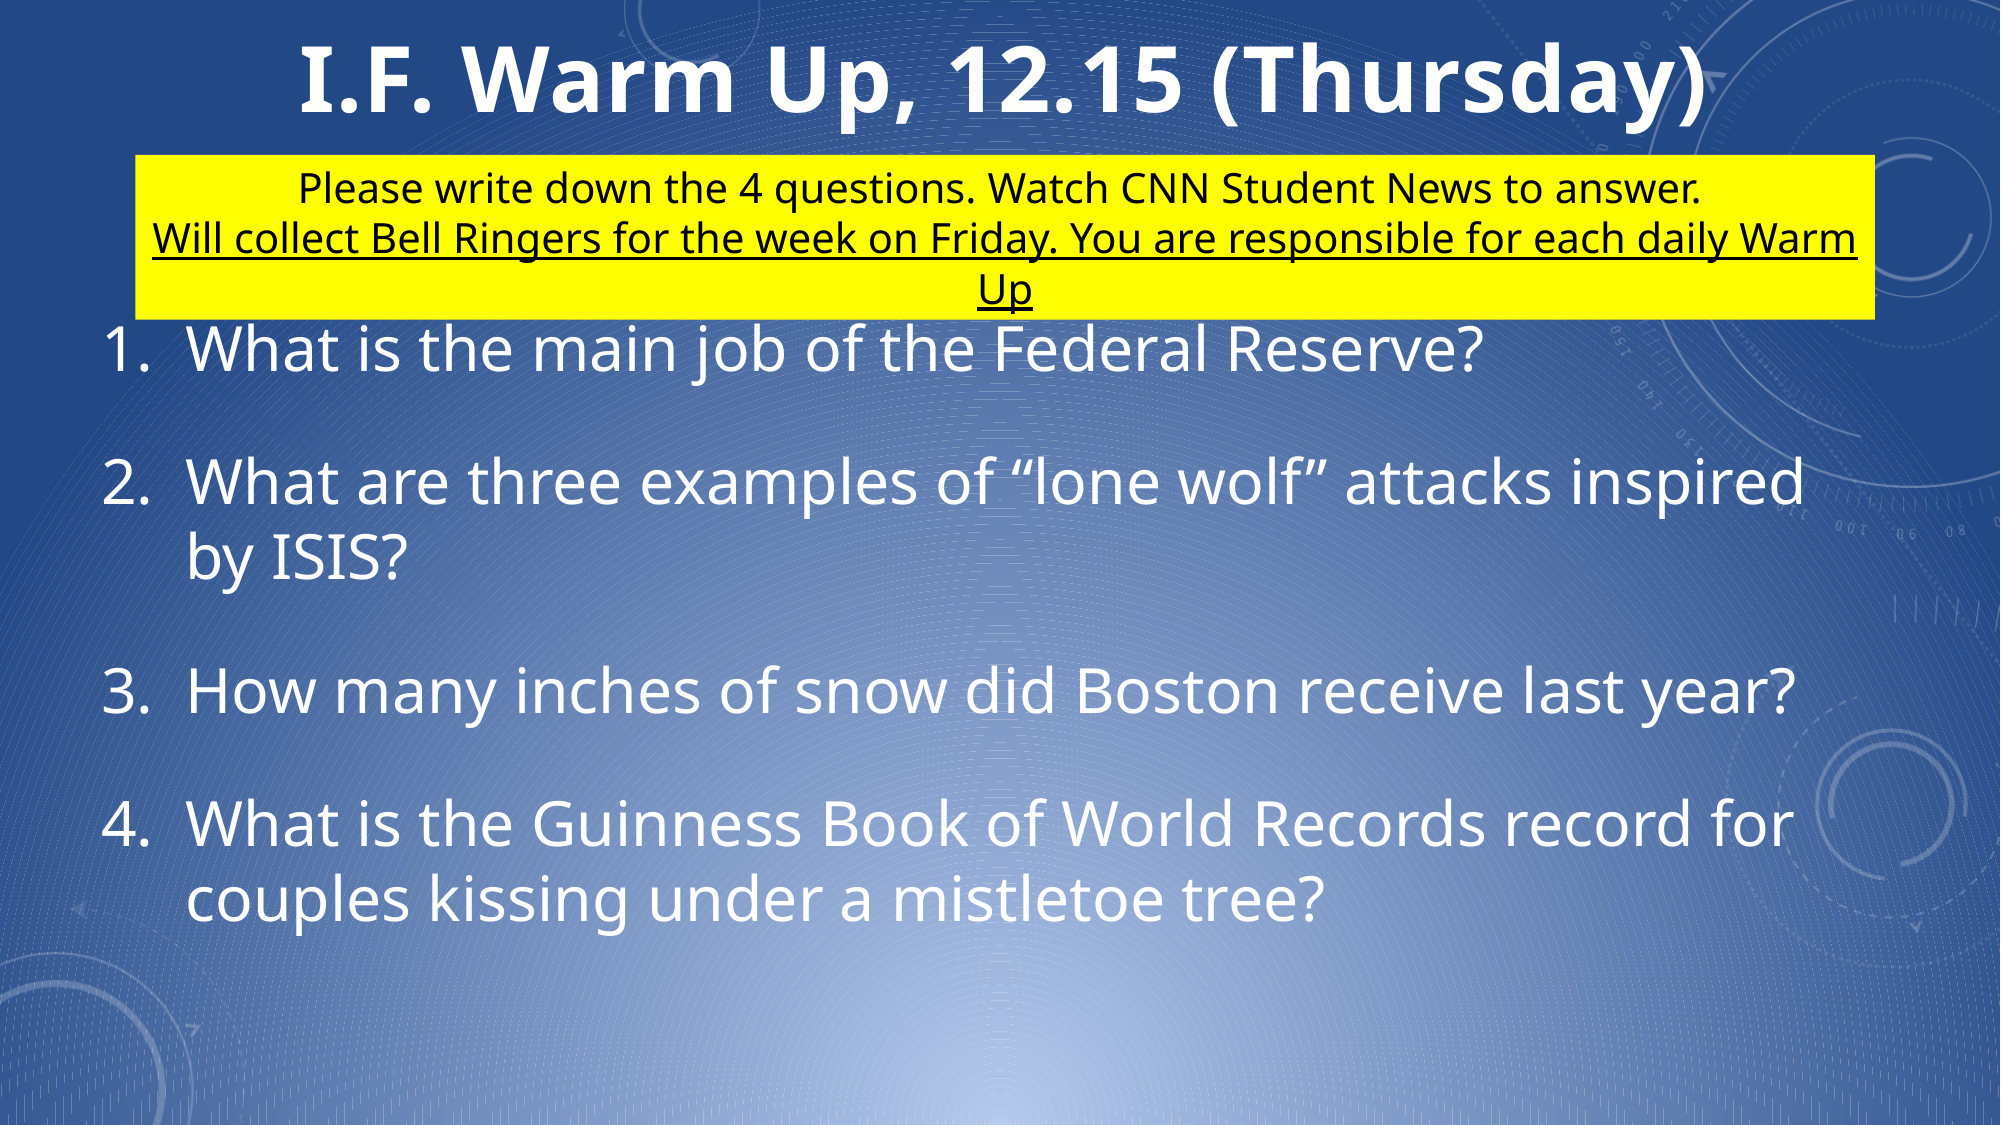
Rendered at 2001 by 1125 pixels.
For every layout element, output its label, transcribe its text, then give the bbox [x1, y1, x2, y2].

text_box Please write down the 4 questions. Watch CNN Student News to answer. Will collect Bell Ringers for the week on Friday. You are responsible for each daily Warm Up [135, 154, 1875, 301]
text_box What is the main job of the Federal Reserve? What are three examples of “lone wolf” attacks inspired by ISIS? How many inches of snow did Boston receive last year? What is the Guinness Book of World Records record for couples kissing under a mistletoe tree? [24, 301, 1963, 1017]
text_box I.F. Warm Up, 12.15 (Thursday) [135, 13, 1875, 139]
picture [0, 0, 2000, 1125]
